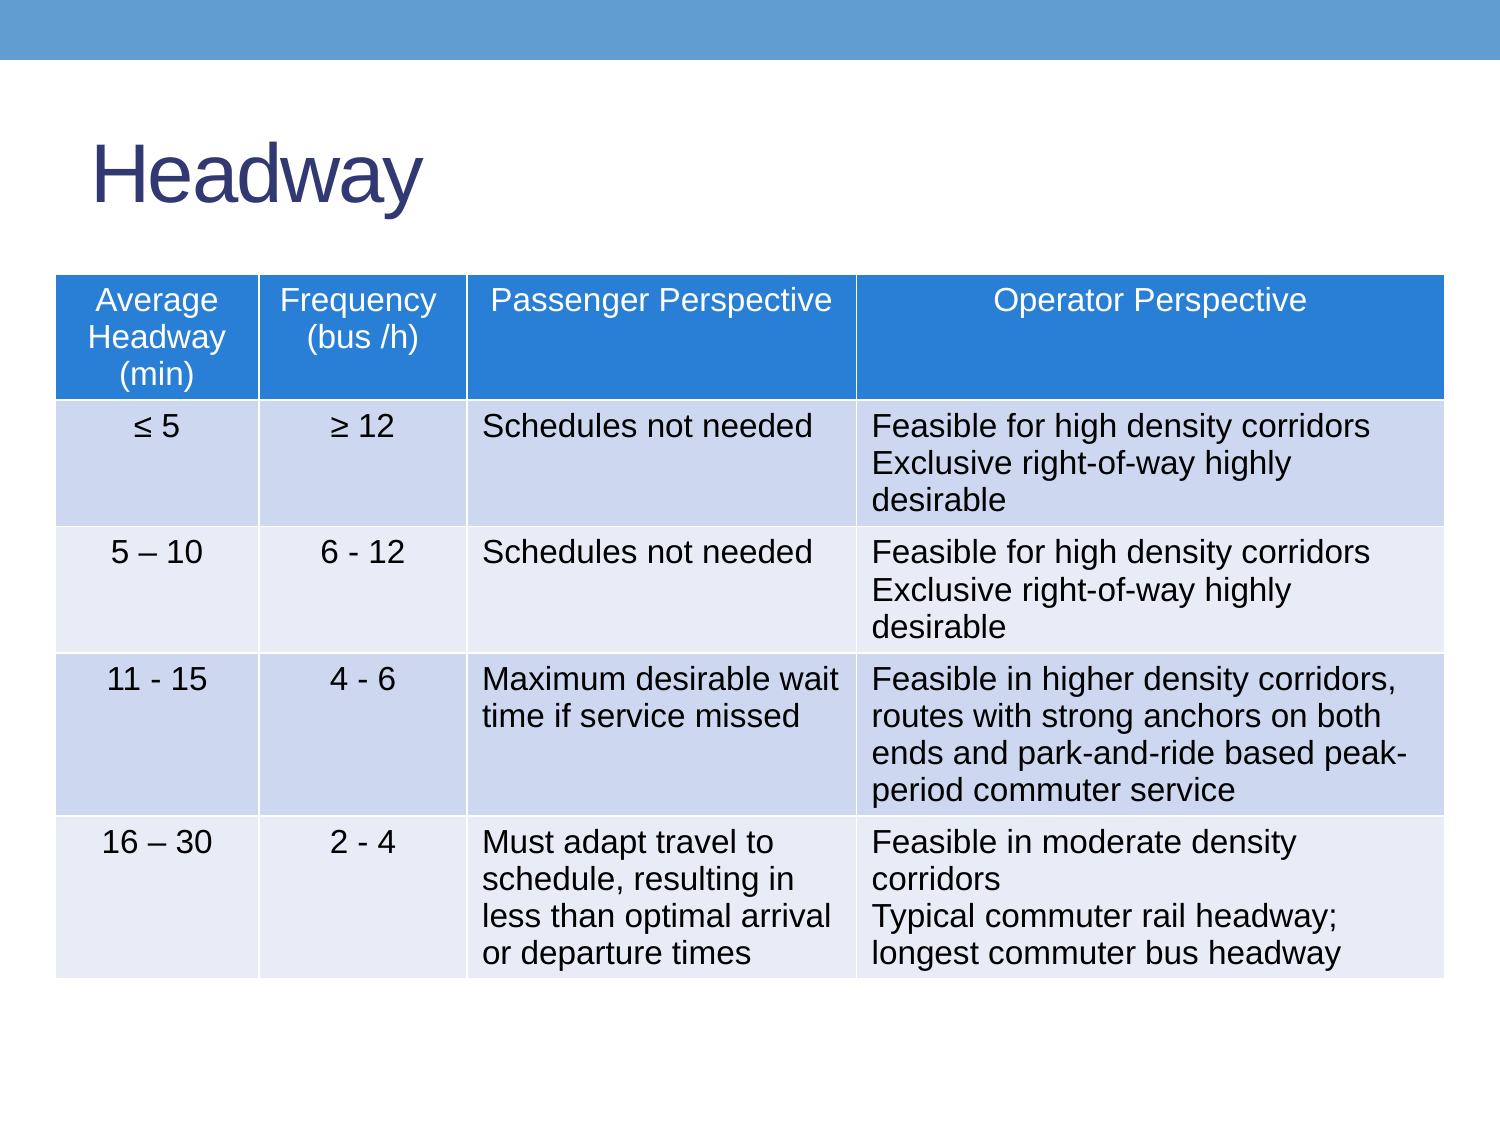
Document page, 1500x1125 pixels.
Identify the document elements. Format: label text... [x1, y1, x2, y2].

table_header Frequency (bus /h) [260, 275, 466, 399]
table_cell Feasible for high density corridors Exclusive right-of-way highly desirable [857, 401, 1444, 526]
table_cell Feasible for high density corridors Exclusive right-of-way highly desirable [857, 527, 1444, 652]
table_cell 4 - 6 [260, 654, 466, 815]
table_header Average Headway (min) [56, 275, 258, 399]
table_cell Feasible in higher density corridors, routes with strong anchors on both ends and park-and-ride based peak-period commuter service [857, 654, 1444, 815]
title Headway [75, 87, 1425, 250]
table_cell ≥ 12 [260, 401, 466, 526]
table_cell Schedules not needed [468, 401, 856, 526]
table_cell 5 – 10 [56, 527, 258, 652]
table_header Passenger Perspective [468, 275, 856, 399]
table_header Operator Perspective [857, 275, 1444, 399]
table_cell 11 - 15 [56, 654, 258, 815]
table_cell Feasible in moderate density corridors Typical commuter rail headway; longest commuter bus headway [857, 817, 1444, 978]
table_cell Schedules not needed [468, 527, 856, 652]
table_cell ≤ 5 [56, 401, 258, 526]
table_cell Maximum desirable wait time if service missed [468, 654, 856, 815]
table_cell Must adapt travel to schedule, resulting in less than optimal arrival or departure times [468, 817, 856, 978]
table_cell 2 - 4 [260, 817, 466, 978]
table_cell 6 - 12 [260, 527, 466, 652]
table_cell 16 – 30 [56, 817, 258, 978]
